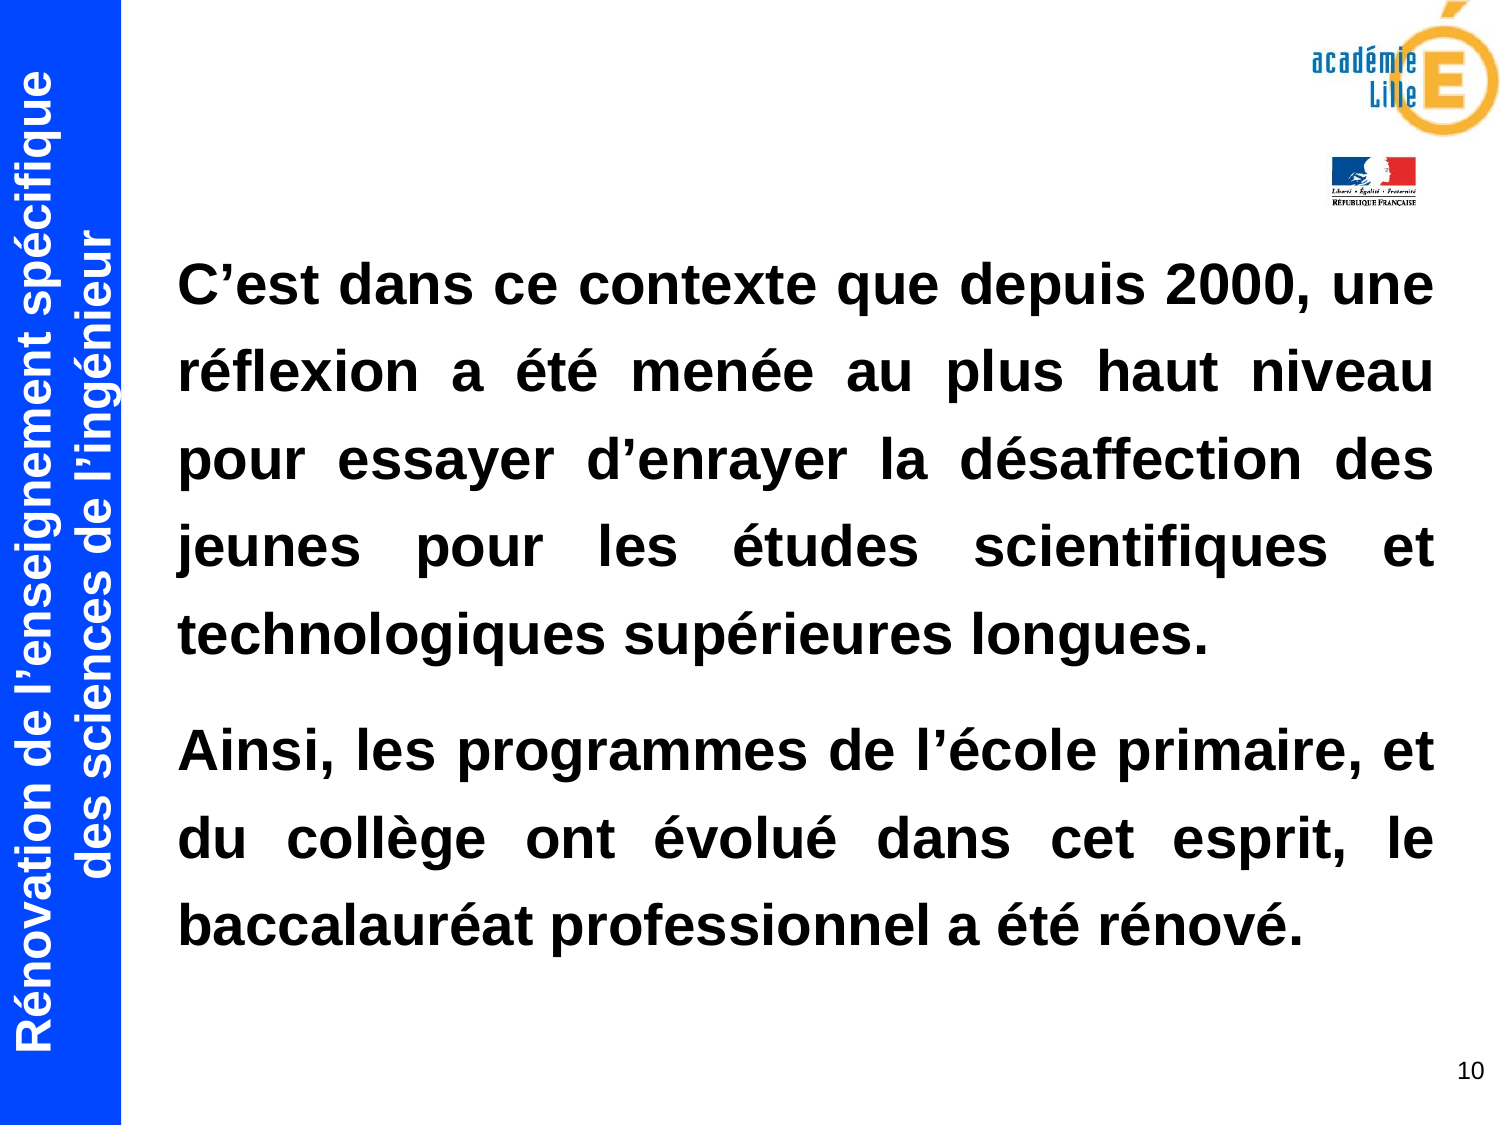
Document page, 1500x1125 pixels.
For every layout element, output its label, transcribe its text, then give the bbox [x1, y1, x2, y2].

picture [1312, 0, 1500, 206]
text_box C’est dans ce contexte que depuis 2000, une réflexion a été menée au plus haut niveau pour essayer d’enrayer la désaffection des jeunes pour les études scientifiques et technologiques supérieures longues. Ainsi, les programmes de l’école primaire, et du collège ont évolué dans cet esprit, le baccalauréat professionnel a été rénové. [162, 221, 1451, 965]
slide_number 10 [1149, 1046, 1500, 1125]
